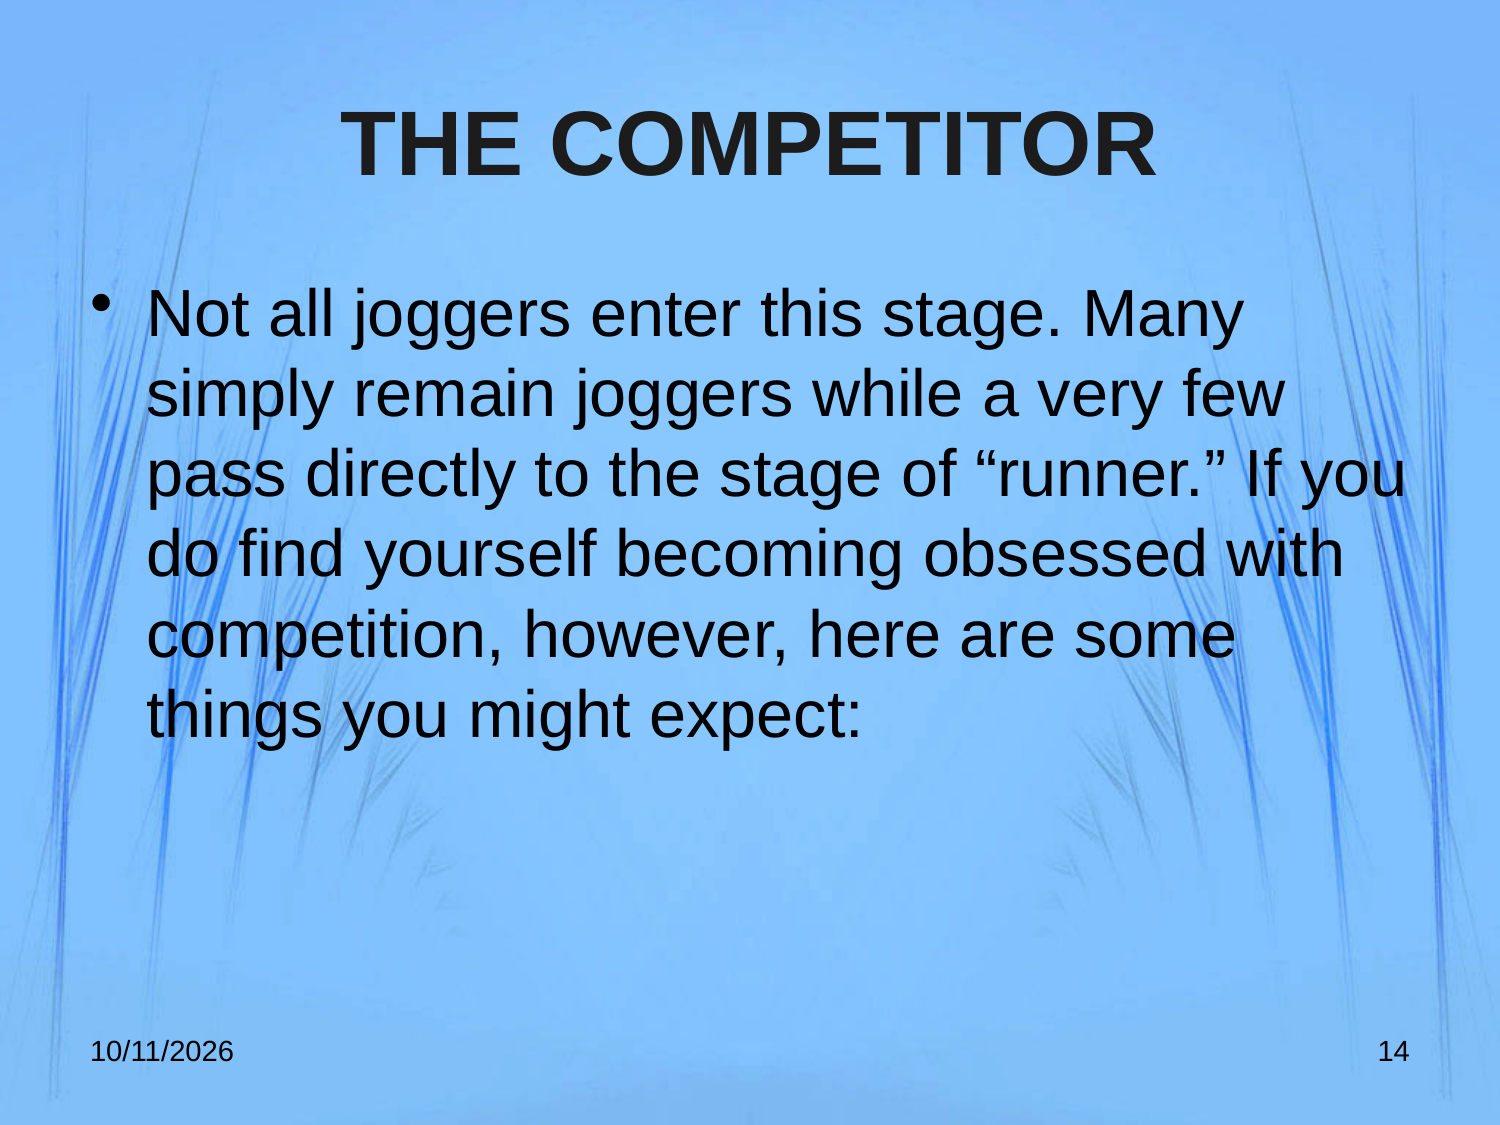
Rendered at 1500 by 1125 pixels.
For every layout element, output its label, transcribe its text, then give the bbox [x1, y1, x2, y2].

title THE COMPETITOR [74, 44, 1426, 233]
list Not all joggers enter this stage. Many simply remain joggers while a very few pass directly to the stage of “runner.” If you do find yourself becoming obsessed with competition, however, here are some things you might expect: [74, 262, 1426, 1006]
picture [0, 0, 1500, 1125]
slide_number 14 [1074, 1024, 1426, 1103]
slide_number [74, 1024, 426, 1103]
